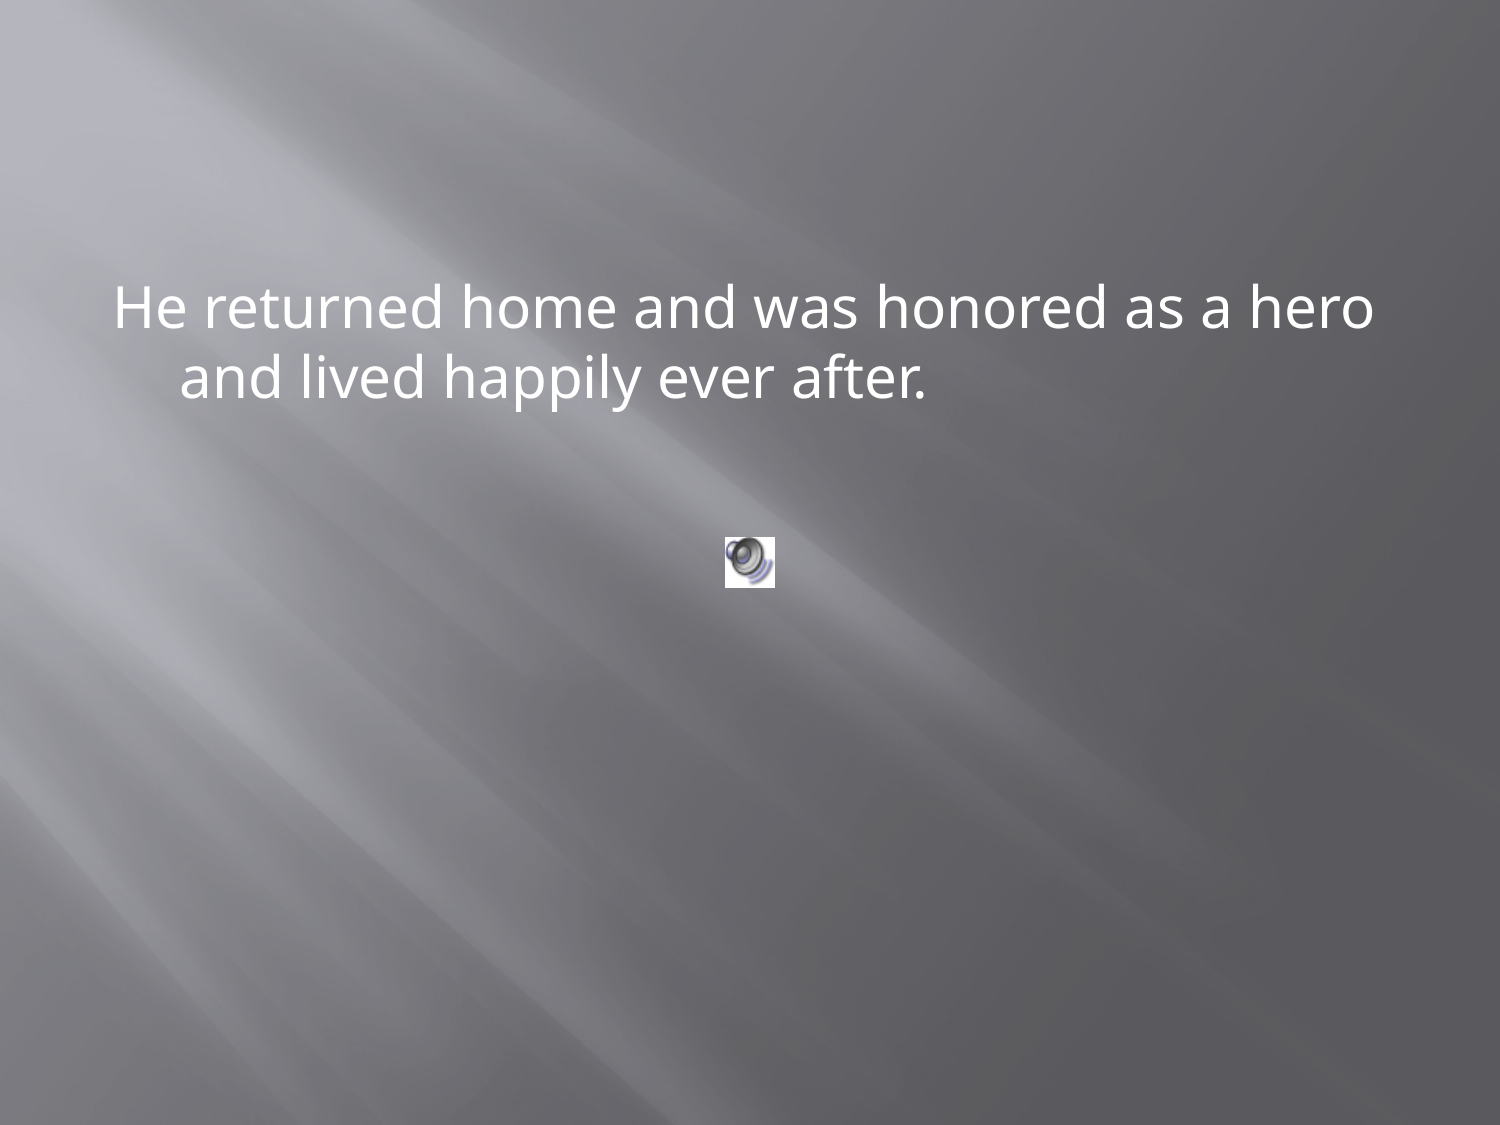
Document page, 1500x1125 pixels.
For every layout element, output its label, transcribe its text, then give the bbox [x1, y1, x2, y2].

list He returned home and was honored as a hero and lived happily ever after. [75, 262, 1425, 1035]
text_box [724, 537, 776, 588]
